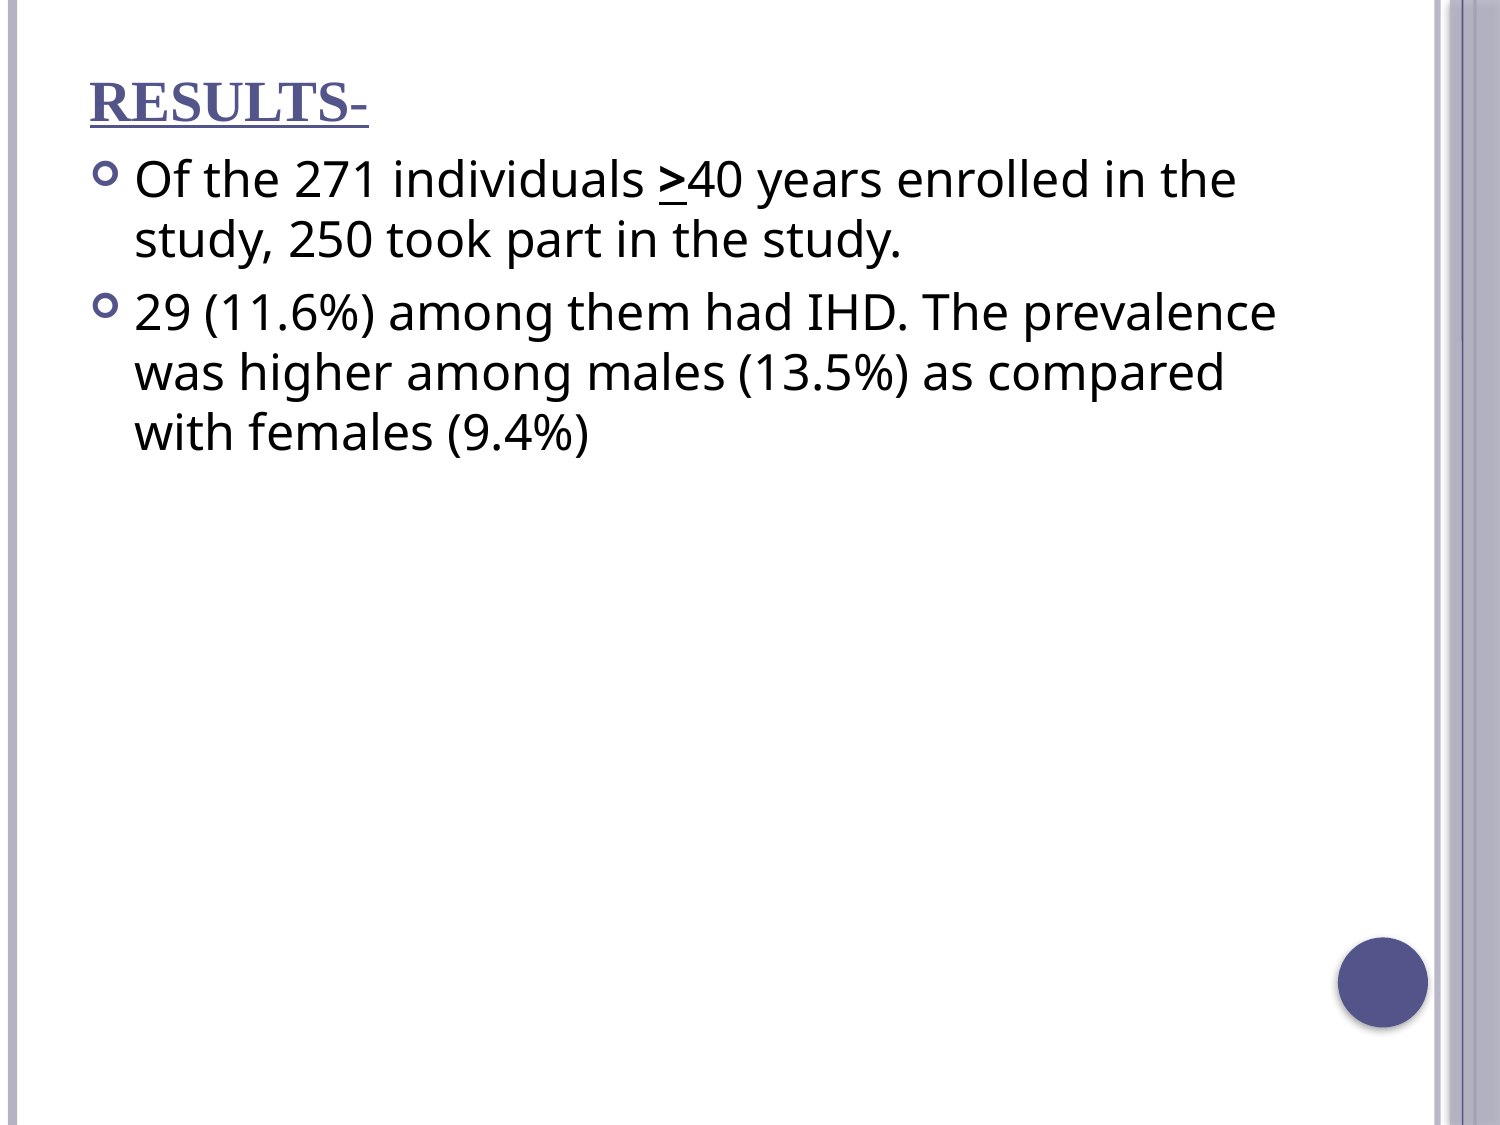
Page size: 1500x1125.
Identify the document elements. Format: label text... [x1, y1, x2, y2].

list Of the 271 individuals >40 years enrolled in the study, 250 took part in the study. 29 (11.6%) among them had IHD. The prevalence was higher among males (13.5%) as compared with females (9.4%) [75, 140, 1300, 1062]
title Results- [75, 45, 1300, 140]
